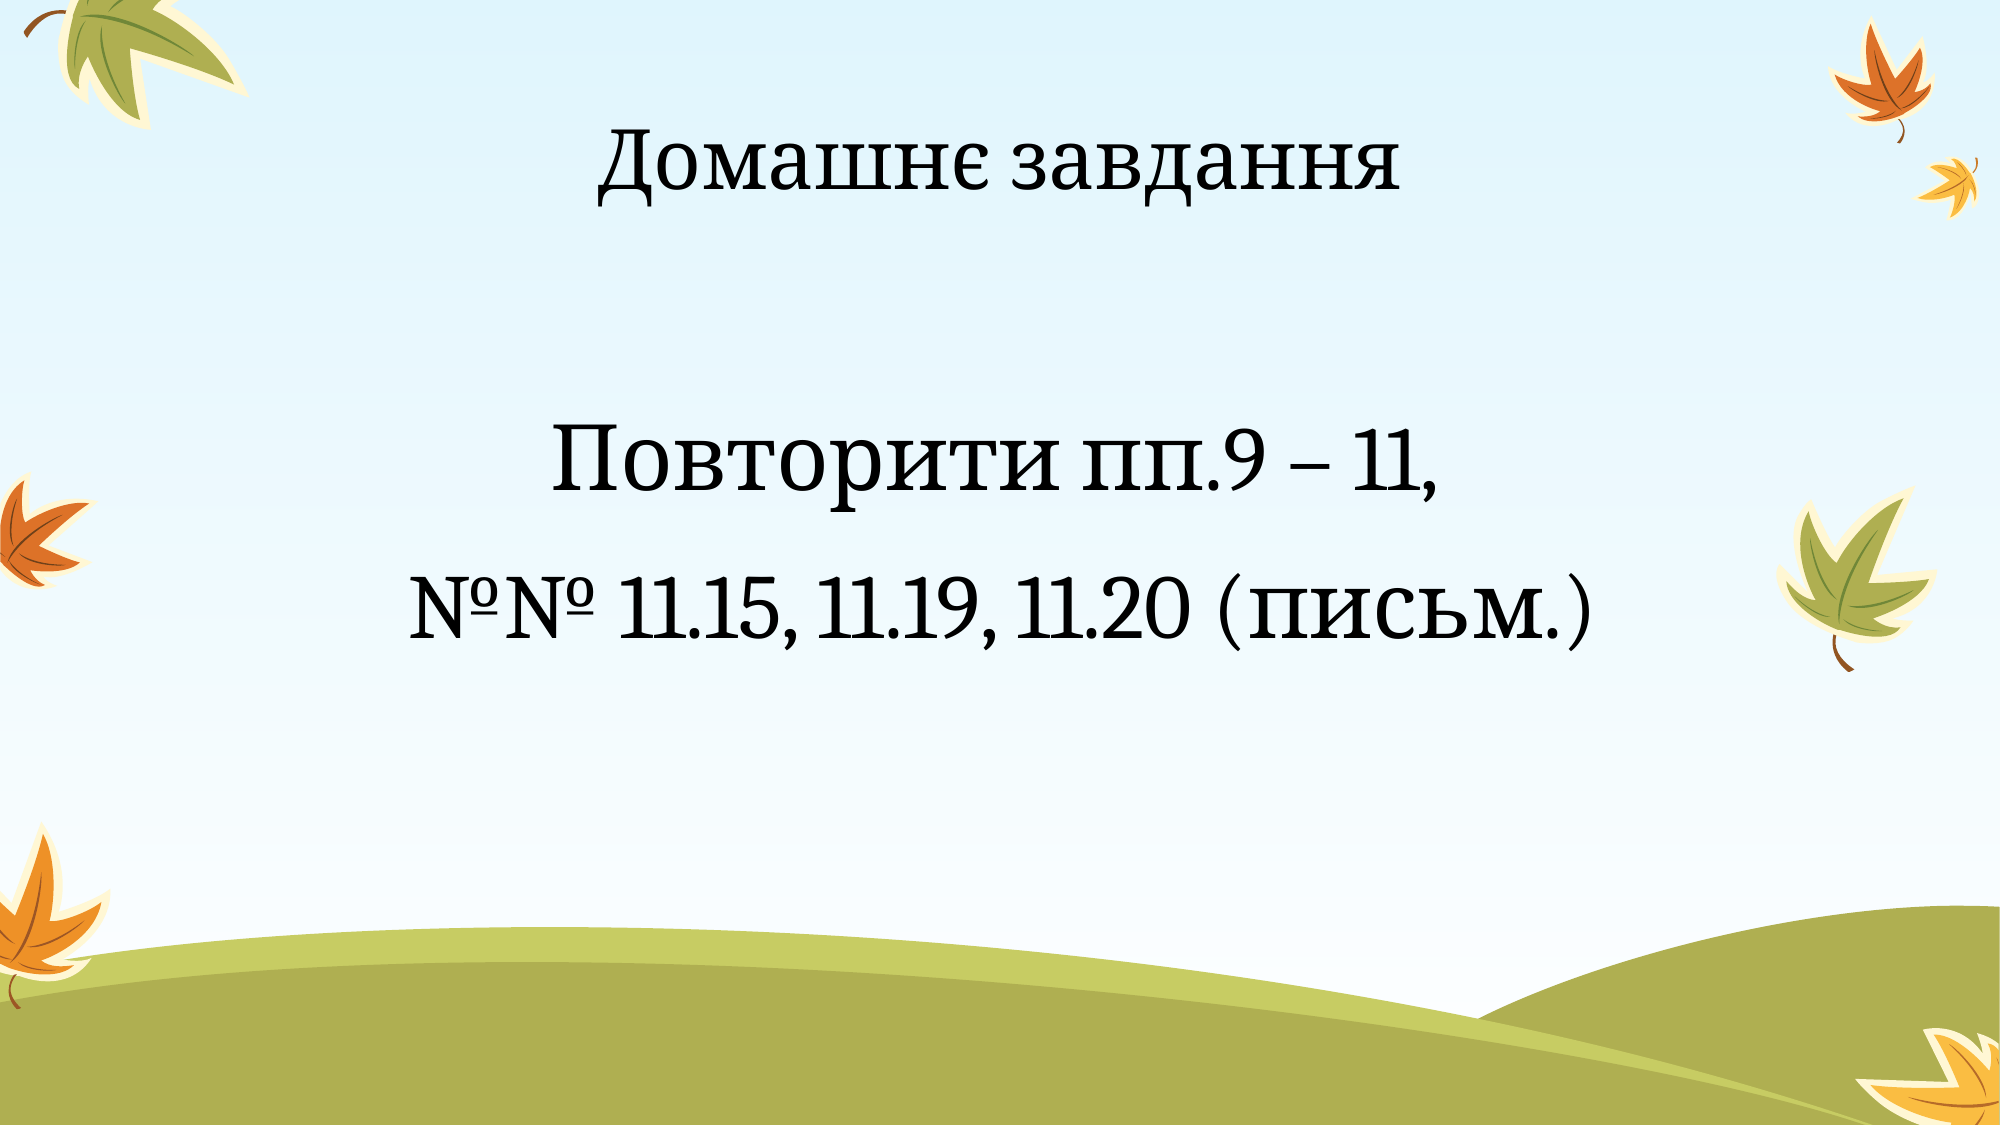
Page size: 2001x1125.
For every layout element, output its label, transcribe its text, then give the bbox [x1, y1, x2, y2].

list Повторити пп.9 – 11, №№ 11.15, 11.19, 11.20 (письм.) [250, 243, 1750, 925]
title Домашнє завдання [249, 12, 1749, 216]
